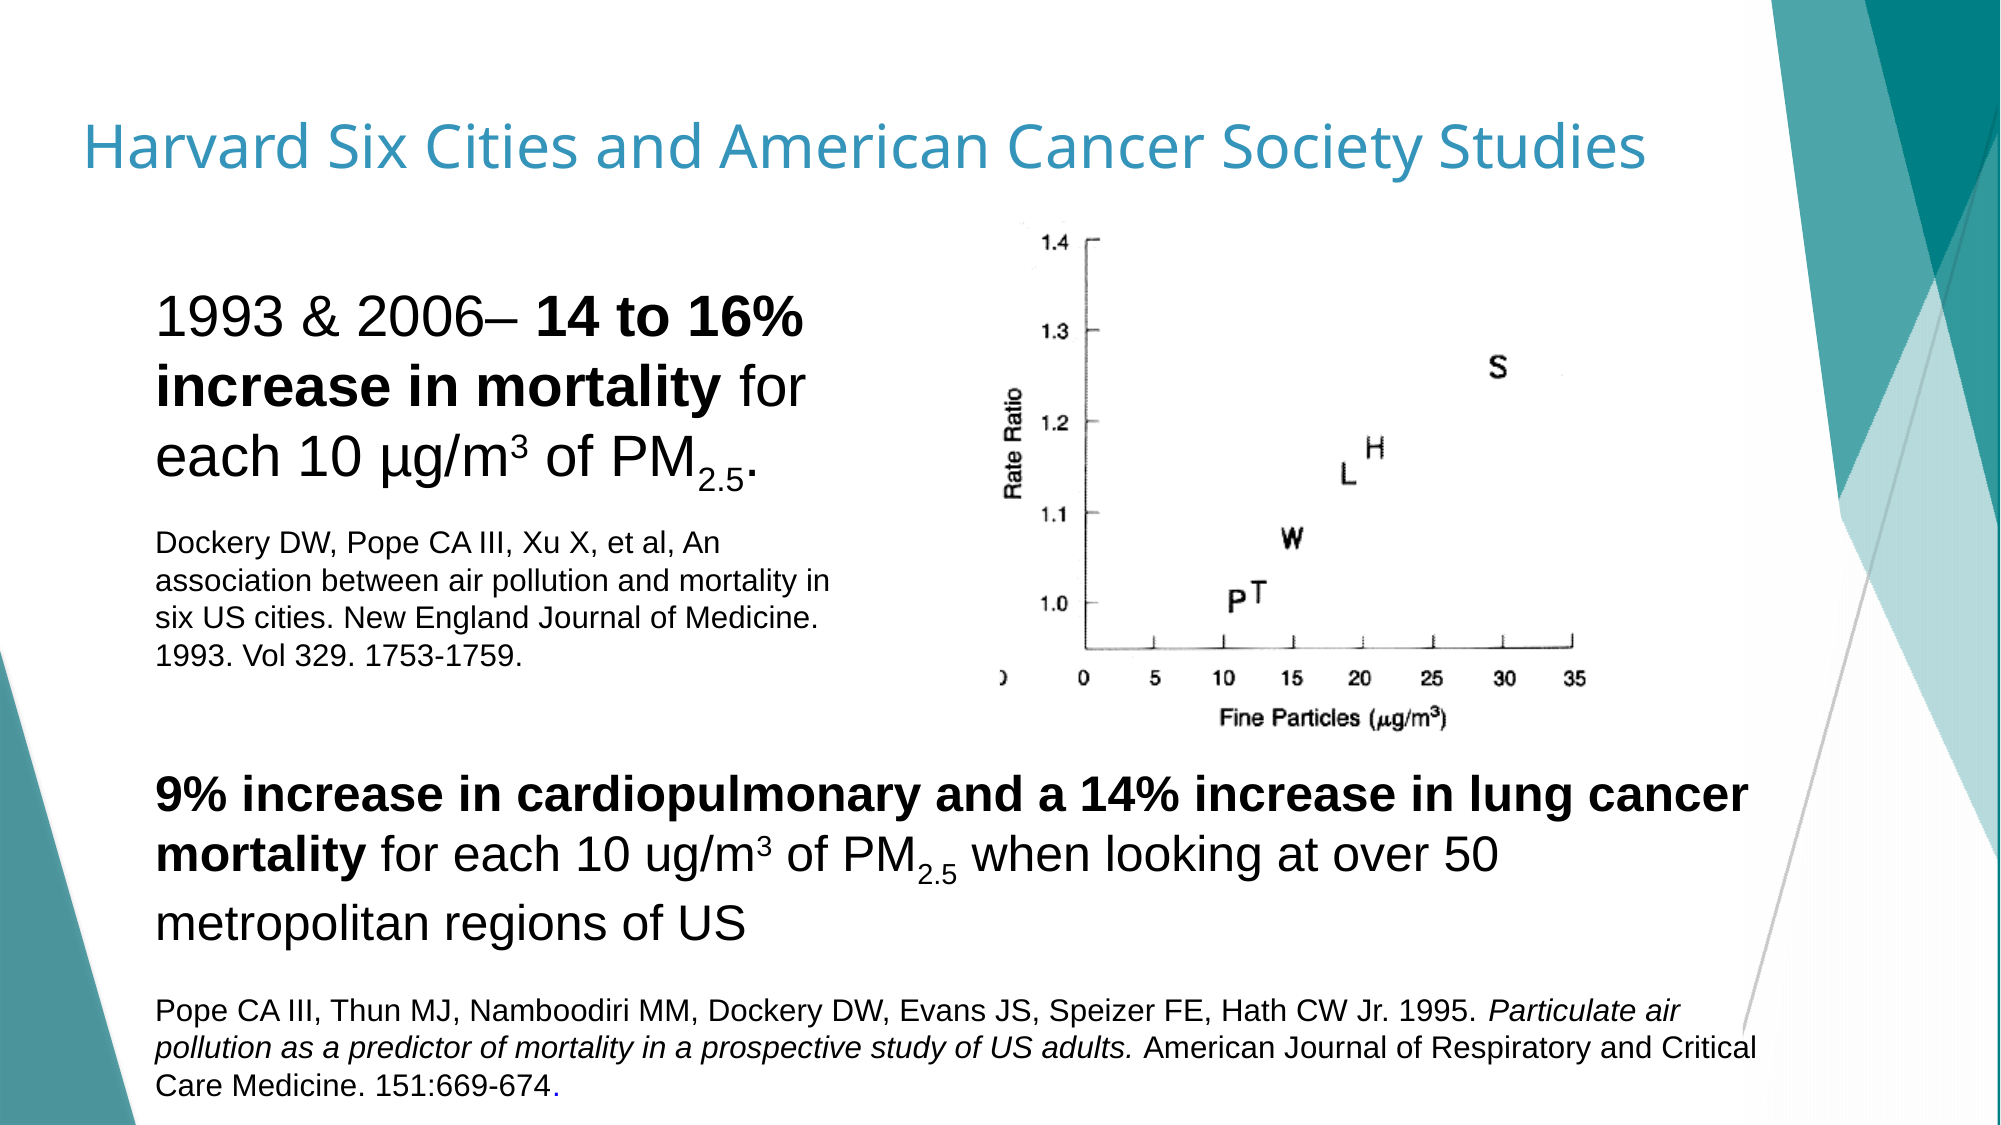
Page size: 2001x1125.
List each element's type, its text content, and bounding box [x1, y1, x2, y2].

text_box 1993 & 2006– 14 to 16% increase in mortality for each 10 µg/m3 of PM2.5. Dockery DW, Pope CA III, Xu X, et al, An association between air pollution and mortality in six US cities. New England Journal of Medicine. 1993. Vol 329. 1753-1759. [140, 270, 889, 705]
title Harvard Six Cities and American Cancer Society Studies [67, 100, 1757, 234]
picture [999, 194, 1613, 775]
text_box 9% increase in cardiopulmonary and a 14% increase in lung cancer mortality for each 10 ug/m3 of PM2.5 when looking at over 50 metropolitan regions of US Pope CA III, Thun MJ, Namboodiri MM, Dockery DW, Evans JS, Speizer FE, Hath CW Jr. 1995. Particulate air pollution as a predictor of mortality in a prospective study of US adults. American Journal of Respiratory and Critical Care Medicine. 151:669-674. [140, 754, 1794, 1110]
picture [1742, 0, 1998, 1125]
